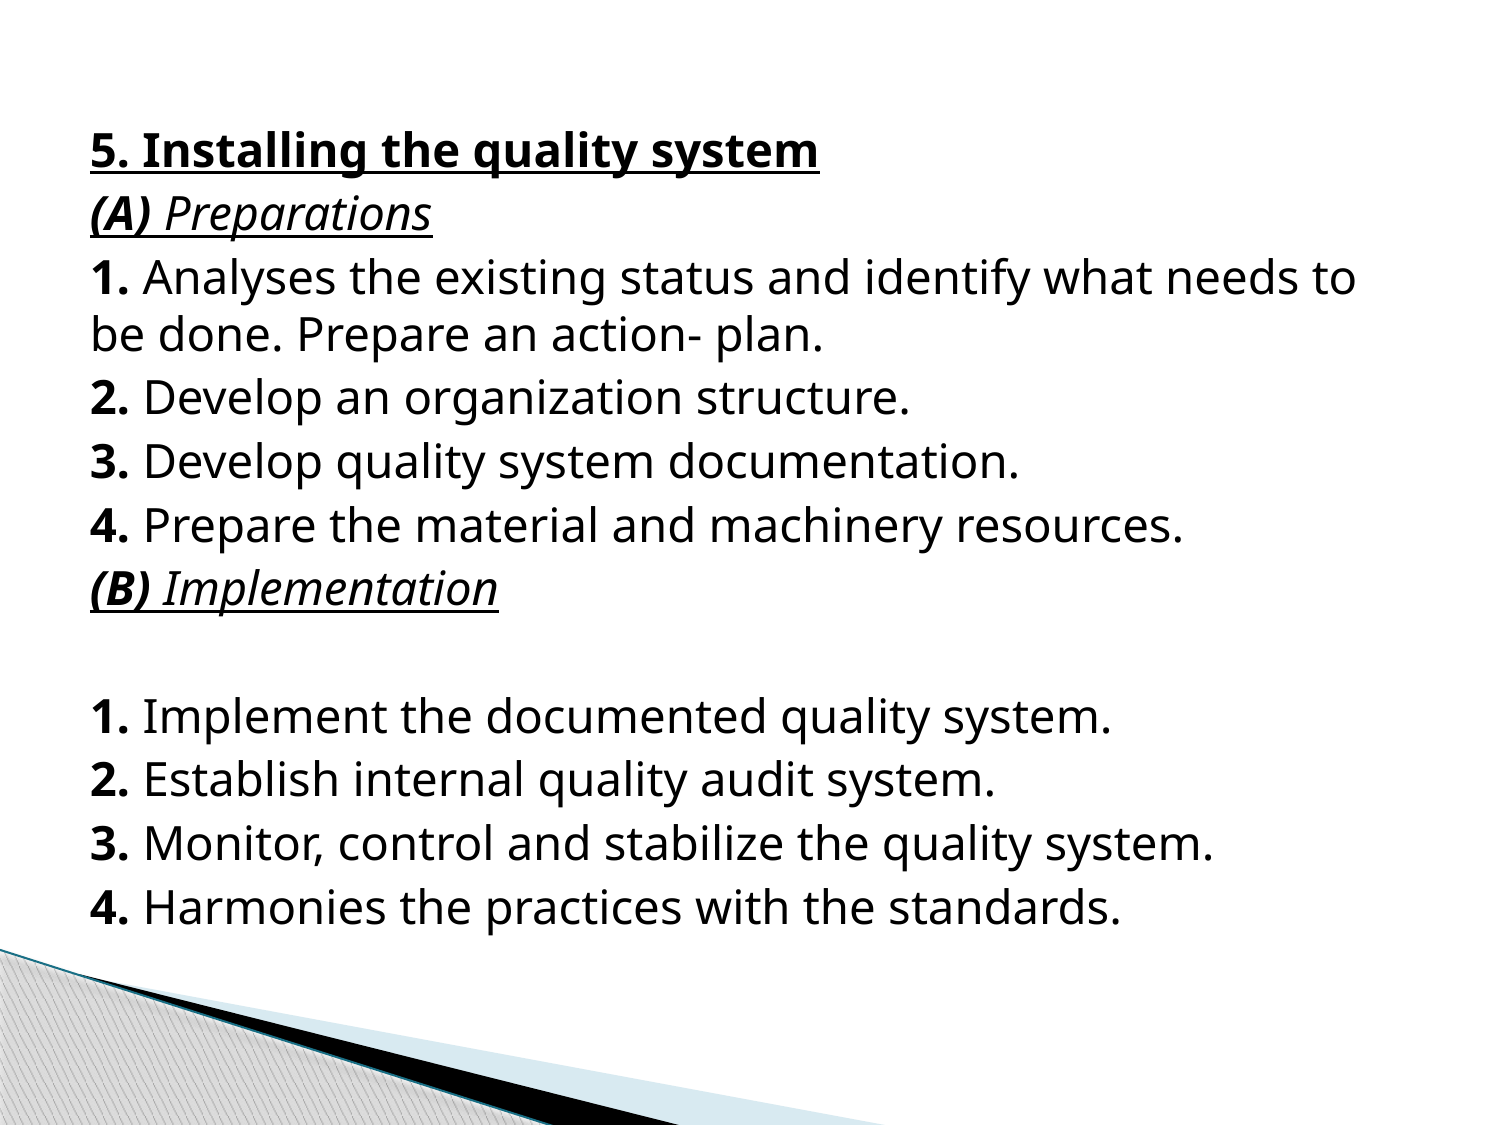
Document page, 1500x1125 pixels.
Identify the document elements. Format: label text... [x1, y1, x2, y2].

list 5. Installing the quality system (A) Preparations 1. Analyses the existing status and identify what needs to be done. Prepare an action- plan. 2. Develop an organization structure. 3. Develop quality system documentation. 4. Prepare the material and machinery resources. (B) Implementation 1. Implement the documented quality system. 2. Establish internal quality audit system. 3. Monitor, control and stabilize the quality system. 4. Harmonies the practices with the standards. [75, 112, 1425, 1005]
